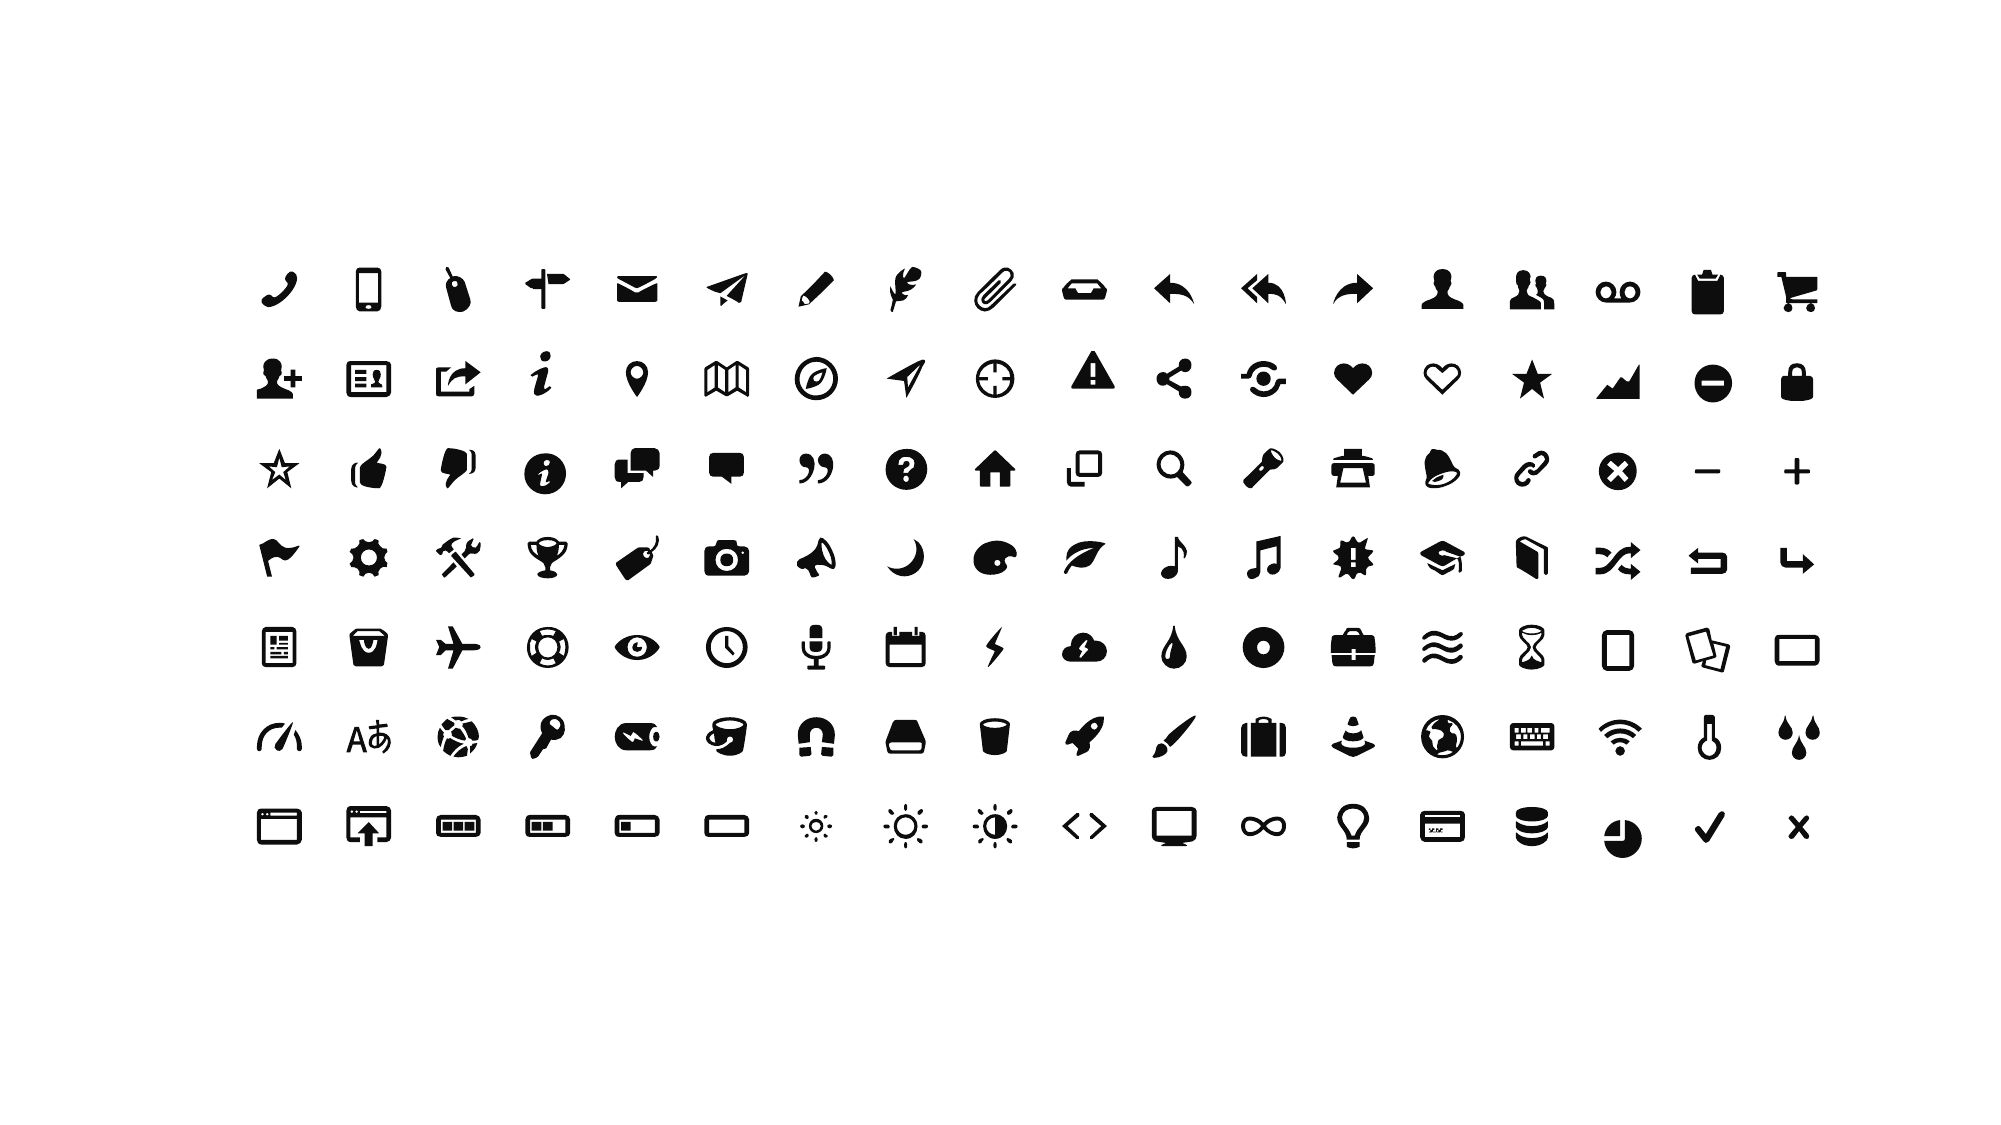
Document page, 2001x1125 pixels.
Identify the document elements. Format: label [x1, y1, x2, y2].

text_box [1512, 359, 1553, 399]
text_box [975, 359, 1015, 398]
text_box [261, 271, 298, 308]
text_box [1420, 540, 1465, 573]
text_box [972, 824, 980, 829]
text_box [1784, 458, 1810, 485]
text_box [436, 537, 461, 556]
text_box [1062, 813, 1080, 839]
text_box [462, 721, 479, 741]
text_box [1241, 816, 1286, 837]
text_box [794, 356, 838, 401]
text_box [441, 538, 481, 578]
text_box [1071, 351, 1115, 389]
text_box [1062, 632, 1107, 662]
text_box [885, 719, 926, 754]
text_box [1241, 273, 1258, 304]
text_box [983, 814, 1008, 839]
text_box [1691, 269, 1724, 315]
text_box [346, 361, 392, 398]
text_box [274, 722, 293, 751]
text_box [1241, 361, 1277, 379]
text_box [973, 540, 1017, 575]
text_box [614, 459, 644, 489]
text_box [614, 814, 660, 837]
text_box [441, 718, 455, 731]
text_box [1279, 722, 1286, 757]
text_box [799, 746, 812, 757]
text_box [1062, 279, 1107, 300]
text_box [1780, 547, 1815, 574]
text_box [706, 272, 748, 303]
text_box [368, 719, 391, 754]
text_box [530, 714, 565, 759]
text_box [1610, 737, 1630, 745]
text_box [801, 624, 831, 670]
text_box [1065, 716, 1104, 756]
text_box [436, 814, 481, 837]
text_box [1421, 269, 1464, 309]
text_box [821, 746, 834, 757]
text_box [1535, 275, 1555, 310]
text_box [1595, 281, 1641, 303]
text_box [1509, 270, 1541, 310]
text_box [1777, 272, 1818, 313]
text_box [1422, 642, 1463, 653]
text_box [1154, 273, 1195, 305]
text_box [451, 716, 469, 722]
text_box [1515, 832, 1548, 847]
text_box [1250, 378, 1286, 398]
text_box [886, 359, 926, 398]
text_box [797, 537, 836, 578]
text_box [1347, 716, 1359, 727]
text_box [355, 267, 382, 312]
text_box [705, 626, 748, 669]
text_box [436, 626, 481, 669]
text_box [437, 727, 444, 747]
text_box [1519, 624, 1545, 670]
text_box [349, 539, 388, 577]
text_box [630, 448, 660, 478]
text_box [720, 296, 728, 307]
text_box [1598, 719, 1642, 732]
text_box [469, 449, 476, 474]
text_box [885, 448, 928, 490]
text_box [1422, 653, 1463, 664]
text_box [453, 746, 468, 758]
text_box [1420, 810, 1465, 842]
text_box [357, 822, 380, 847]
text_box [1778, 715, 1793, 740]
text_box [890, 266, 922, 312]
text_box [436, 367, 475, 397]
text_box [259, 539, 300, 577]
text_box [1156, 358, 1192, 399]
text_box [893, 814, 918, 839]
text_box [443, 738, 464, 756]
text_box [625, 361, 649, 398]
text_box [1421, 715, 1465, 759]
text_box [1422, 630, 1463, 641]
text_box [261, 626, 297, 668]
text_box [1685, 627, 1731, 673]
text_box [617, 283, 658, 302]
text_box [1333, 273, 1374, 305]
text_box [1333, 536, 1374, 580]
text_box [1066, 468, 1085, 487]
text_box [526, 626, 569, 668]
text_box [799, 453, 815, 484]
text_box [705, 717, 747, 756]
text_box [978, 837, 984, 844]
text_box [1604, 728, 1637, 739]
text_box [440, 448, 467, 489]
text_box [451, 727, 467, 741]
text_box [346, 806, 392, 843]
text_box [525, 814, 571, 837]
text_box [1334, 363, 1373, 395]
text_box [1337, 803, 1370, 840]
text_box [1791, 734, 1807, 760]
text_box [293, 730, 302, 752]
text_box [530, 367, 552, 396]
text_box [1075, 450, 1103, 477]
text_box [1615, 746, 1625, 756]
text_box [1246, 535, 1281, 580]
text_box [797, 717, 835, 744]
text_box [1781, 363, 1814, 401]
text_box [1333, 448, 1373, 460]
text_box [888, 837, 895, 844]
text_box [1694, 469, 1721, 474]
text_box [259, 448, 300, 489]
text_box [887, 539, 924, 577]
text_box [1509, 723, 1555, 751]
text_box [470, 742, 478, 754]
text_box [1596, 364, 1640, 399]
text_box [1089, 813, 1107, 839]
text_box [1515, 806, 1548, 822]
text_box [817, 453, 834, 484]
text_box [346, 726, 368, 753]
text_box [447, 361, 481, 386]
text_box [1424, 449, 1461, 489]
text_box [986, 626, 1004, 668]
text_box [704, 540, 750, 576]
text_box [445, 266, 471, 313]
text_box [704, 814, 750, 837]
text_box [351, 462, 358, 488]
text_box [1151, 806, 1197, 847]
text_box [1152, 743, 1168, 758]
text_box [1688, 547, 1728, 574]
text_box [1330, 627, 1376, 653]
text_box [917, 809, 924, 815]
text_box [1618, 563, 1641, 580]
text_box [284, 369, 302, 388]
text_box [1598, 452, 1637, 491]
text_box [615, 535, 659, 581]
text_box [1601, 630, 1635, 671]
text_box [974, 267, 1017, 312]
text_box [1331, 463, 1375, 488]
text_box [1427, 563, 1456, 576]
text_box [1604, 820, 1642, 858]
text_box [1163, 715, 1196, 747]
text_box [525, 269, 571, 309]
text_box [614, 634, 660, 661]
text_box [704, 361, 750, 398]
text_box [614, 723, 658, 751]
text_box [1788, 815, 1810, 839]
text_box [1346, 842, 1360, 849]
text_box [1241, 722, 1248, 757]
text_box [1694, 364, 1733, 403]
text_box [1694, 811, 1725, 843]
text_box [527, 536, 568, 579]
text_box [1242, 626, 1285, 669]
text_box [1514, 461, 1535, 487]
text_box [616, 276, 658, 289]
text_box [1156, 450, 1192, 487]
text_box [1250, 716, 1277, 757]
text_box [1252, 273, 1286, 305]
text_box [1515, 536, 1548, 579]
text_box [709, 452, 744, 484]
text_box [349, 628, 388, 667]
text_box [1161, 536, 1187, 579]
text_box [808, 818, 824, 834]
text_box [979, 718, 1010, 756]
text_box [977, 809, 984, 815]
text_box [1697, 714, 1722, 760]
text_box [1256, 371, 1271, 386]
text_box [798, 271, 834, 307]
text_box [1515, 821, 1548, 834]
text_box [1006, 837, 1012, 844]
text_box [1331, 740, 1376, 757]
text_box [885, 626, 926, 668]
text_box [540, 351, 551, 362]
text_box [1774, 634, 1820, 666]
text_box [917, 837, 923, 844]
text_box [1423, 363, 1462, 395]
text_box [1527, 450, 1550, 476]
text_box [256, 808, 302, 845]
text_box [524, 453, 567, 495]
text_box [888, 809, 895, 815]
text_box [1243, 448, 1284, 489]
text_box [256, 358, 293, 399]
text_box [1063, 541, 1106, 574]
text_box [1805, 715, 1820, 740]
text_box [1342, 730, 1364, 742]
text_box [256, 722, 286, 752]
text_box [1331, 655, 1375, 667]
text_box [974, 450, 1016, 487]
text_box [1595, 542, 1641, 575]
text_box [653, 731, 660, 742]
text_box [359, 448, 387, 489]
text_box [1161, 625, 1187, 669]
